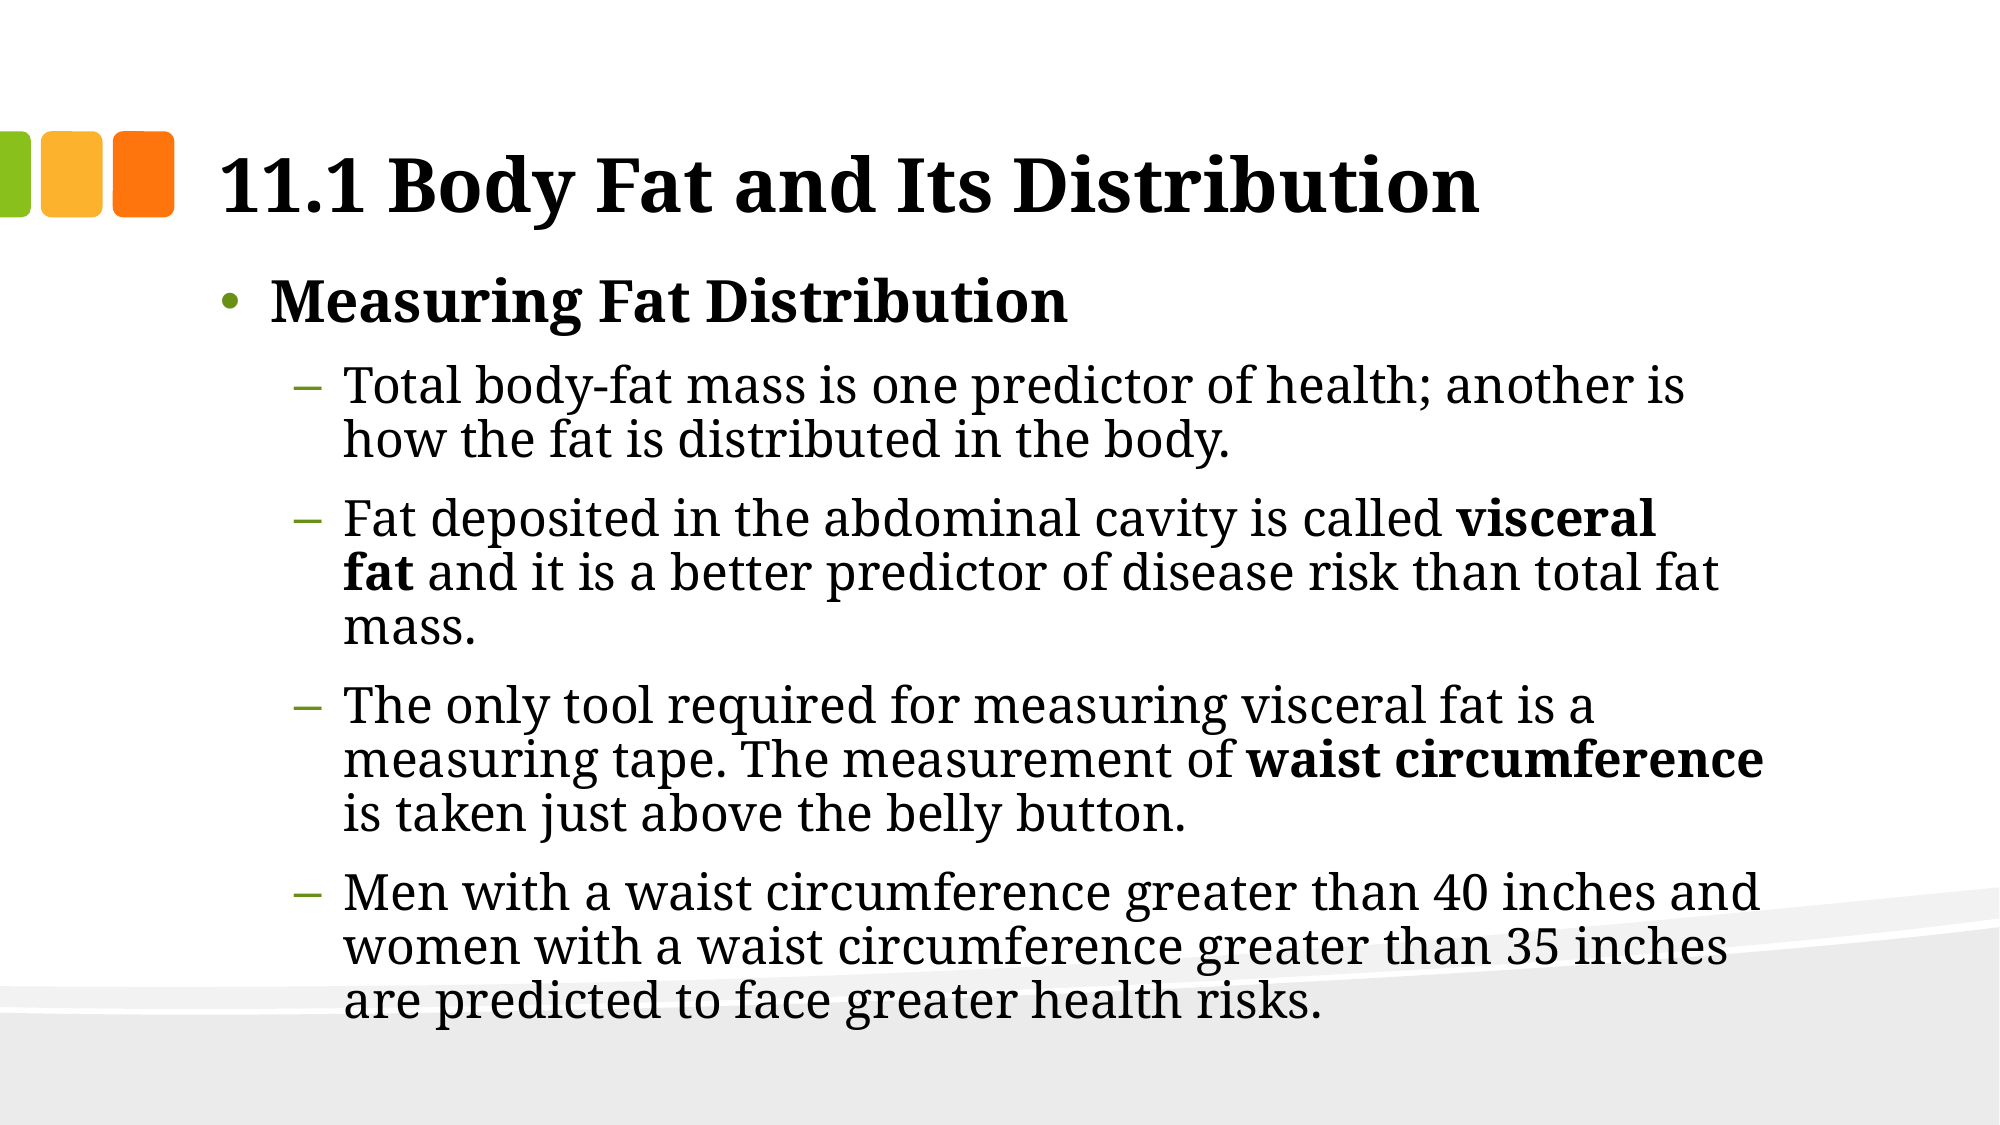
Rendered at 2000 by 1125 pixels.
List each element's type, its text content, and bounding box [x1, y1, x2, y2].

title 11.1 Body Fat and Its Distribution [199, 24, 1800, 238]
list Measuring Fat Distribution Total body-fat mass is one predictor of health; another is how the fat is distributed in the body. Fat deposited in the abdominal cavity is called visceral fat and it is a better predictor of disease risk than total fat mass. The only tool required for measuring visceral fat is a measuring tape. The measurement of waist circumference is taken just above the belly button. Men with a waist circumference greater than 40 inches and women with a waist circumference greater than 35 inches are predicted to face greater health risks. [199, 262, 1800, 1013]
